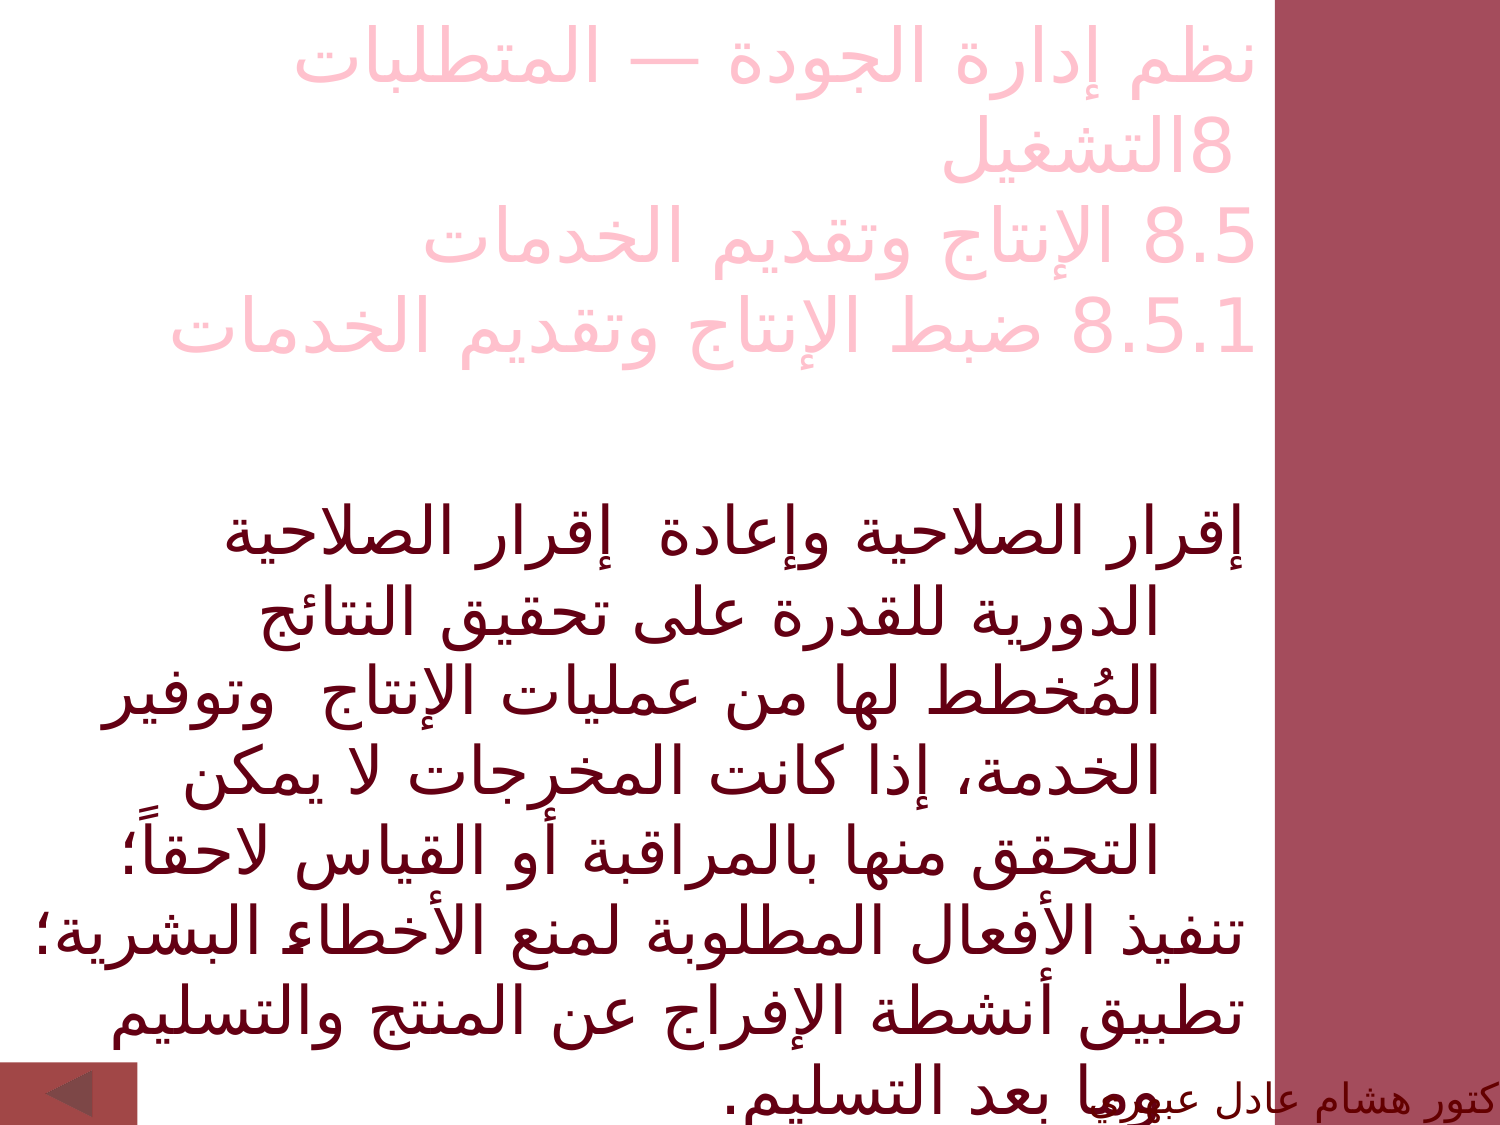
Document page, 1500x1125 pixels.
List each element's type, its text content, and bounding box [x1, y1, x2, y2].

text_box إقرار الصلاحية وإعادة إقرار الصلاحية الدورية للقدرة على تحقيق النتائج المُخطط لها من عمليات الإنتاج وتوفير الخدمة، إذا كانت المخرجات لا يمكن التحقق منها بالمراقبة أو القياس لاحقاً؛ تنفيذ الأفعال المطلوبة لمنع الأخطاء البشرية؛ تطبيق أنشطة الإفراج عن المنتج والتسليم وما بعد التسليم. [12, 480, 1263, 1125]
text_box [1273, 0, 1500, 1064]
text_box نظم إدارة الجودة — المتطلبات 8التشغيل 8.5 الإنتاج وتقديم الخدمات 8.5.1 ضبط الإنتاج وتقديم الخدمات [0, 0, 1275, 375]
text_box [0, 1060, 140, 1125]
text_box الدكتور هشام عادل عبهري [1073, 1064, 1500, 1125]
